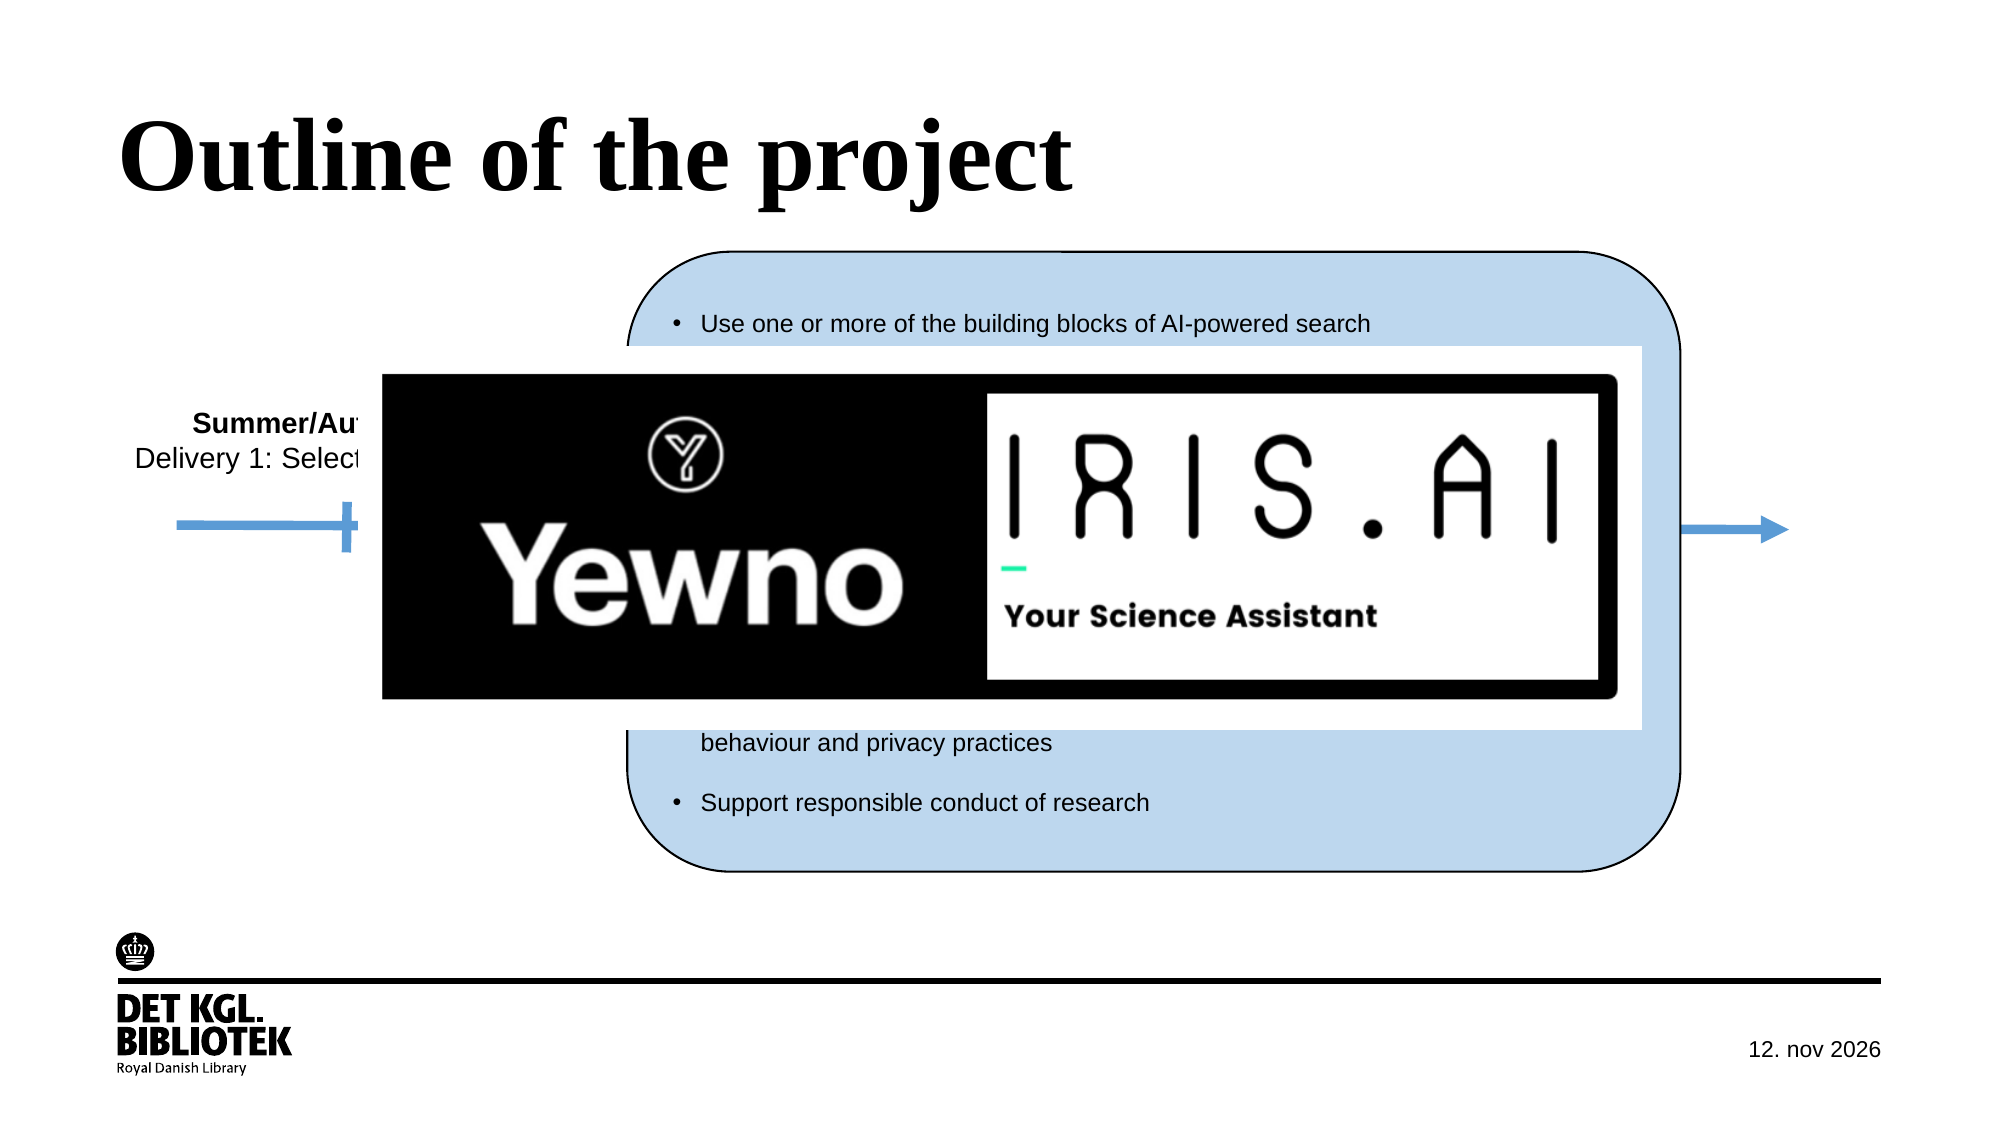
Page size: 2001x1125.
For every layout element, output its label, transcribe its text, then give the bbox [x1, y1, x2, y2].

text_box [1642, 525, 1789, 530]
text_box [176, 525, 346, 530]
text_box Summer/Autumn 2020 Delivery 1: Selection of Software [121, 403, 358, 474]
picture [358, 346, 1642, 730]
text_box Use one or more of the building blocks of AI-powered search Designed to support academic literature search Designed to support the discovery of related literature/concepts Available for testing over a 2-3 year period Suitable for use in full-text resources, databases with references and abstracts in the health science disciplines Have clear policies and permissions regarding data collection behaviour and privacy practices Support responsible conduct of research [626, 250, 1682, 525]
title Outline of the project [117, 107, 1241, 355]
slide_number maj 2022 [1487, 1032, 1882, 1062]
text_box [348, 525, 358, 530]
text_box Use one or more of the building blocks of AI-powered search Designed to support academic literature search Designed to support the discovery of related literature/concepts Available for testing over a 2-3 year period Suitable for use in full-text resources, databases with references and abstracts in the health science disciplines Have clear policies and permissions regarding data collection behaviour and privacy practices Support responsible conduct of research [626, 530, 1682, 873]
